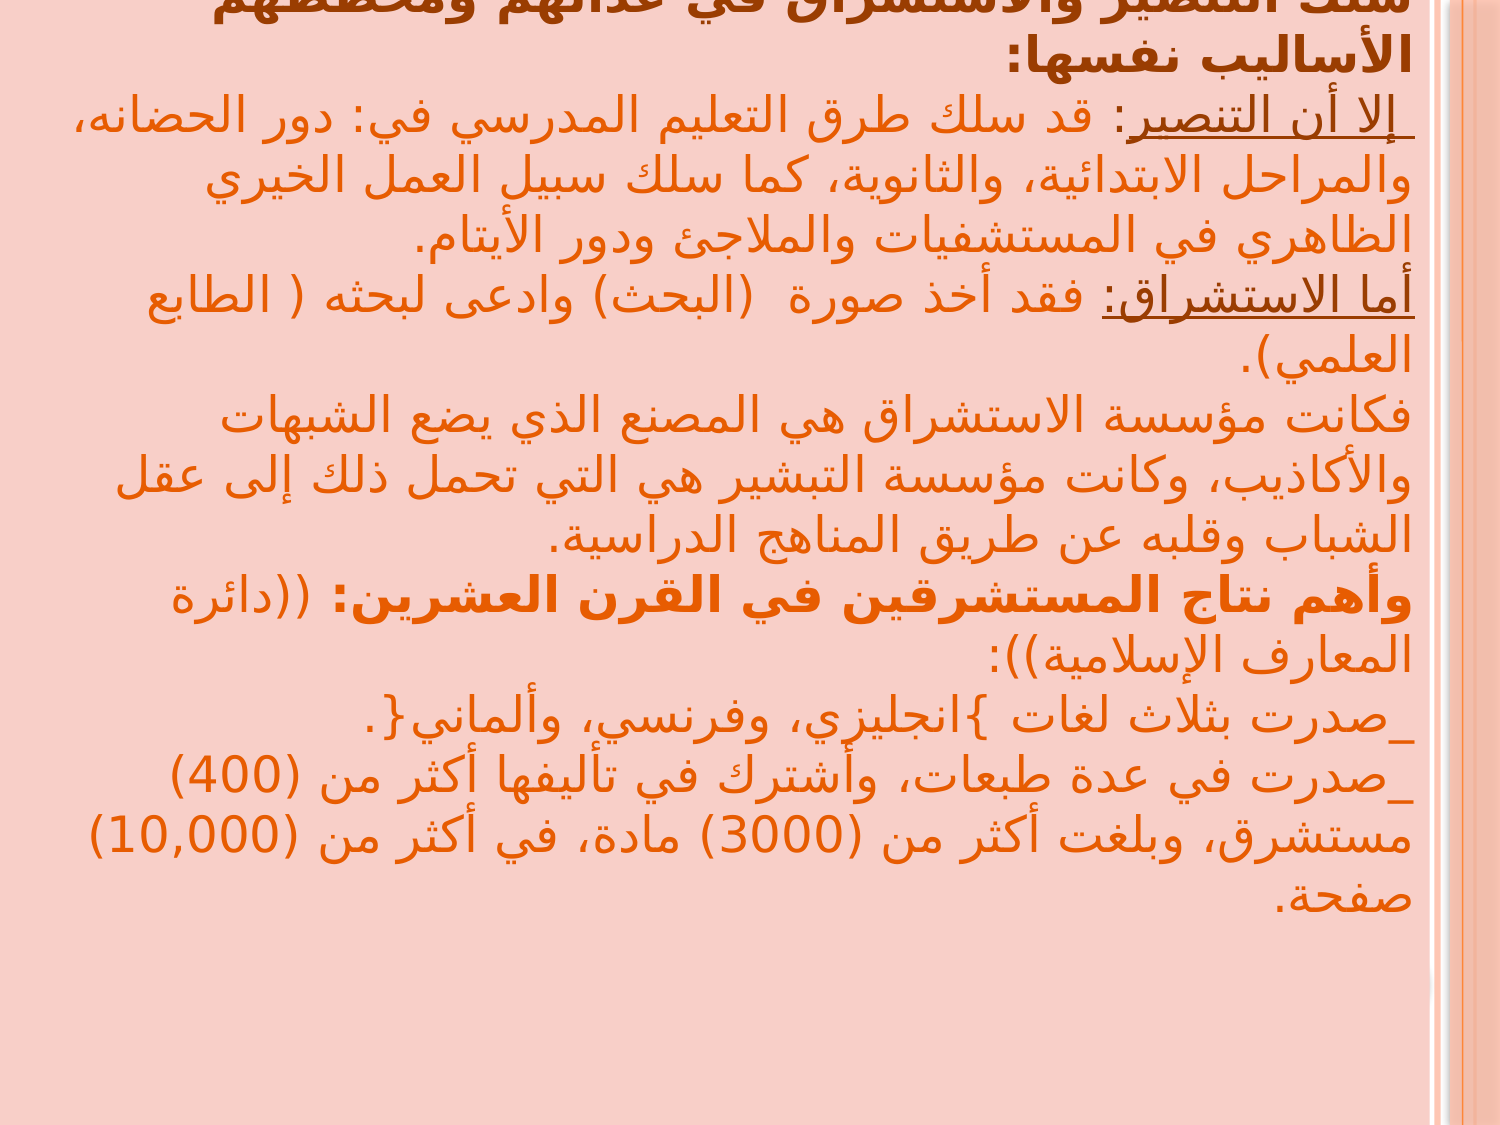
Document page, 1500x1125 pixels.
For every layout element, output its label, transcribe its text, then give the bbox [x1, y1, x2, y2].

text_box سلك التنصير والاستشراق في عدائهم ومخططهم الأساليب نفسها: إلا أن التنصير: قد سلك طرق التعليم المدرسي في: دور الحضانه، والمراحل الابتدائية، والثانوية، كما سلك سبيل العمل الخيري الظاهري في المستشفيات والملاجئ ودور الأيتام. أما الاستشراق: فقد أخذ صورة (البحث) وادعى لبحثه ( الطابع العلمي). فكانت مؤسسة الاستشراق هي المصنع الذي يضع الشبهات والأكاذيب، وكانت مؤسسة التبشير هي التي تحمل ذلك إلى عقل الشباب وقلبه عن طريق المناهج الدراسية. وأهم نتاج المستشرقين في القرن العشرين: ((دائرة المعارف الإسلامية)): _صدرت بثلاث لغات }انجليزي، وفرنسي، وألماني{. _صدرت في عدة طبعات، وأشترك في تأليفها أكثر من (400) مستشرق، وبلغت أكثر من (3000) مادة، في أكثر من (10,000) صفحة. [0, 0, 1430, 1125]
